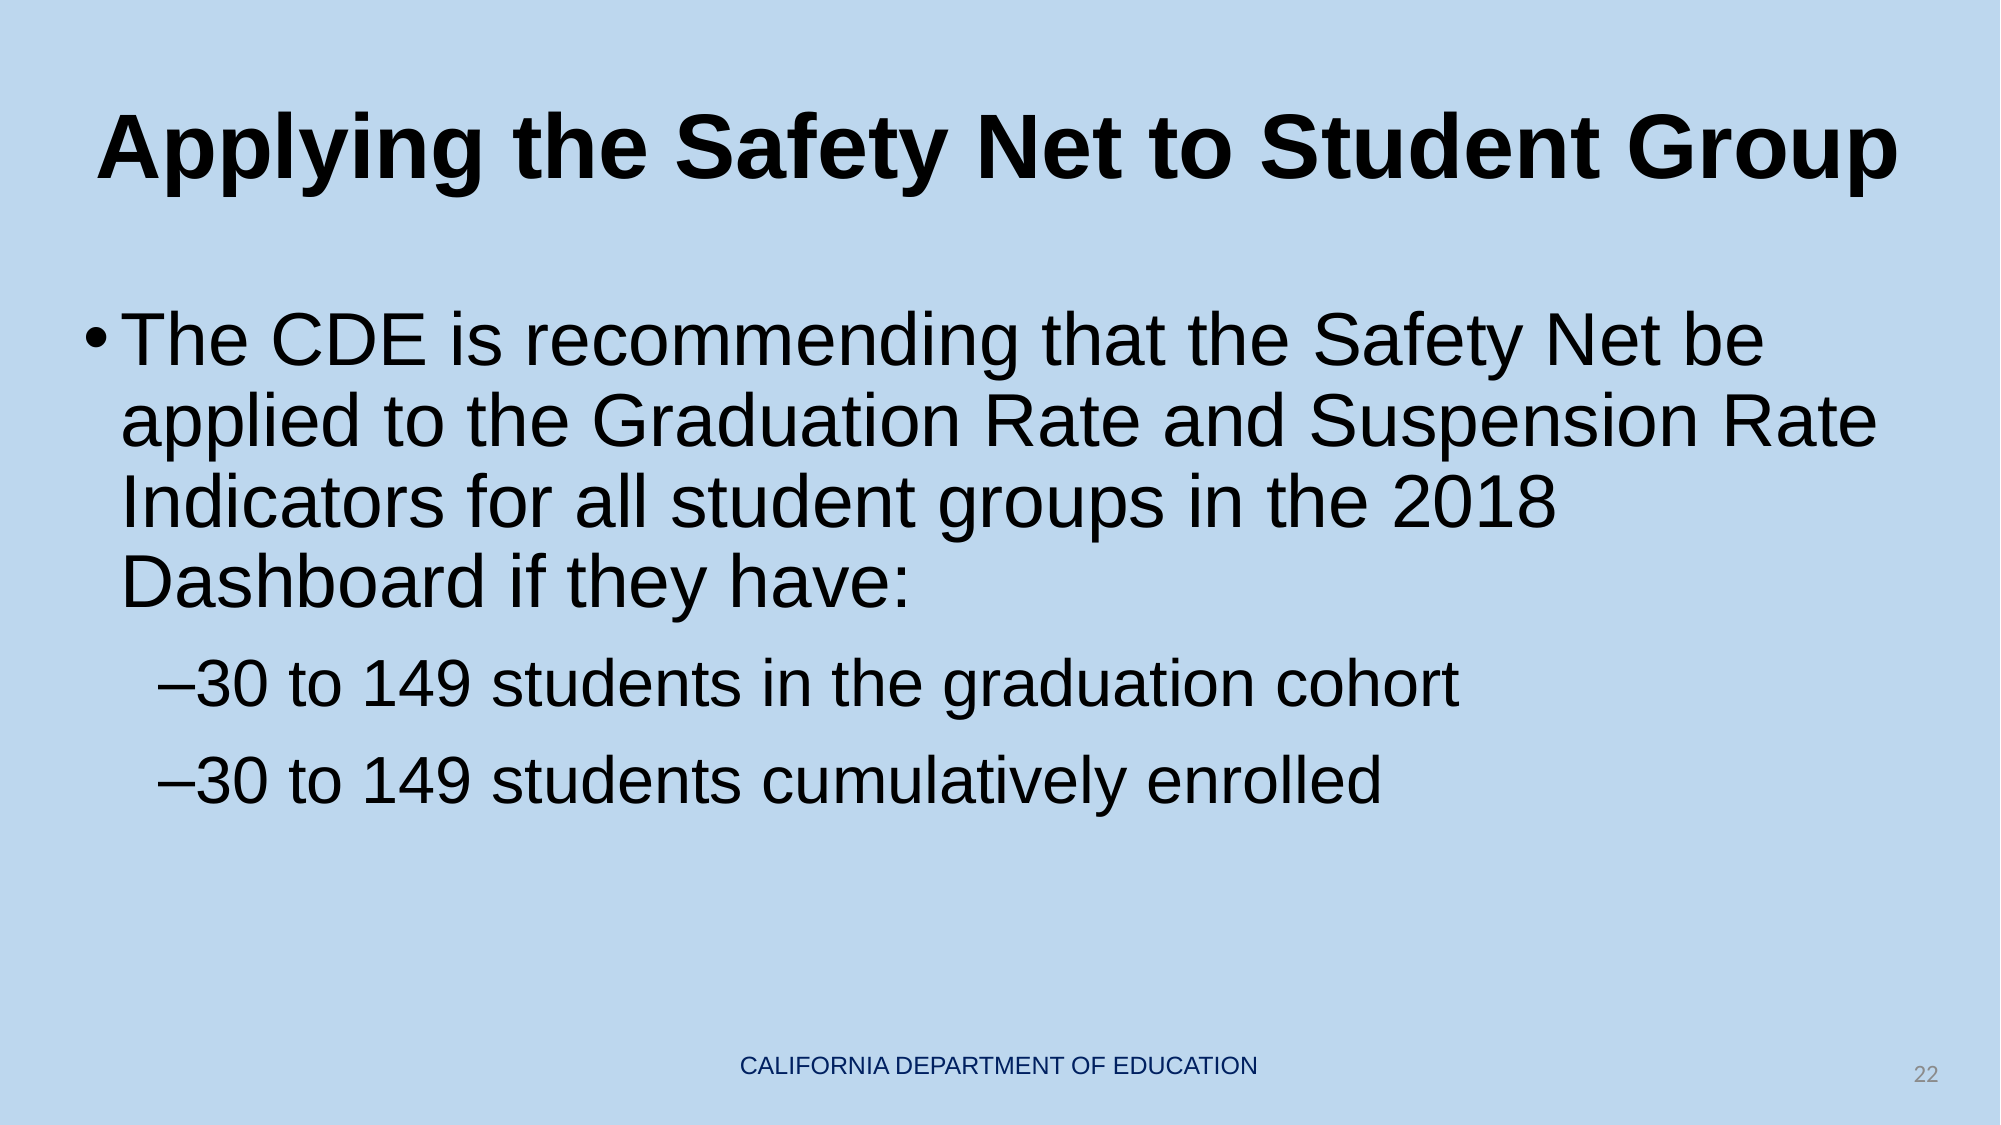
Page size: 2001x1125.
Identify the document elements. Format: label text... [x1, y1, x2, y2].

title Applying the Safety Net to Student Group [68, 27, 1931, 271]
slide_number 22 [1504, 1042, 1954, 1103]
list The CDE is recommending that the Safety Net be applied to the Graduation Rate and Suspension Rate Indicators for all student groups in the 2018 Dashboard if they have: 30 to 149 students in the graduation cohort 30 to 149 students cumulatively enrolled [68, 292, 1931, 1086]
